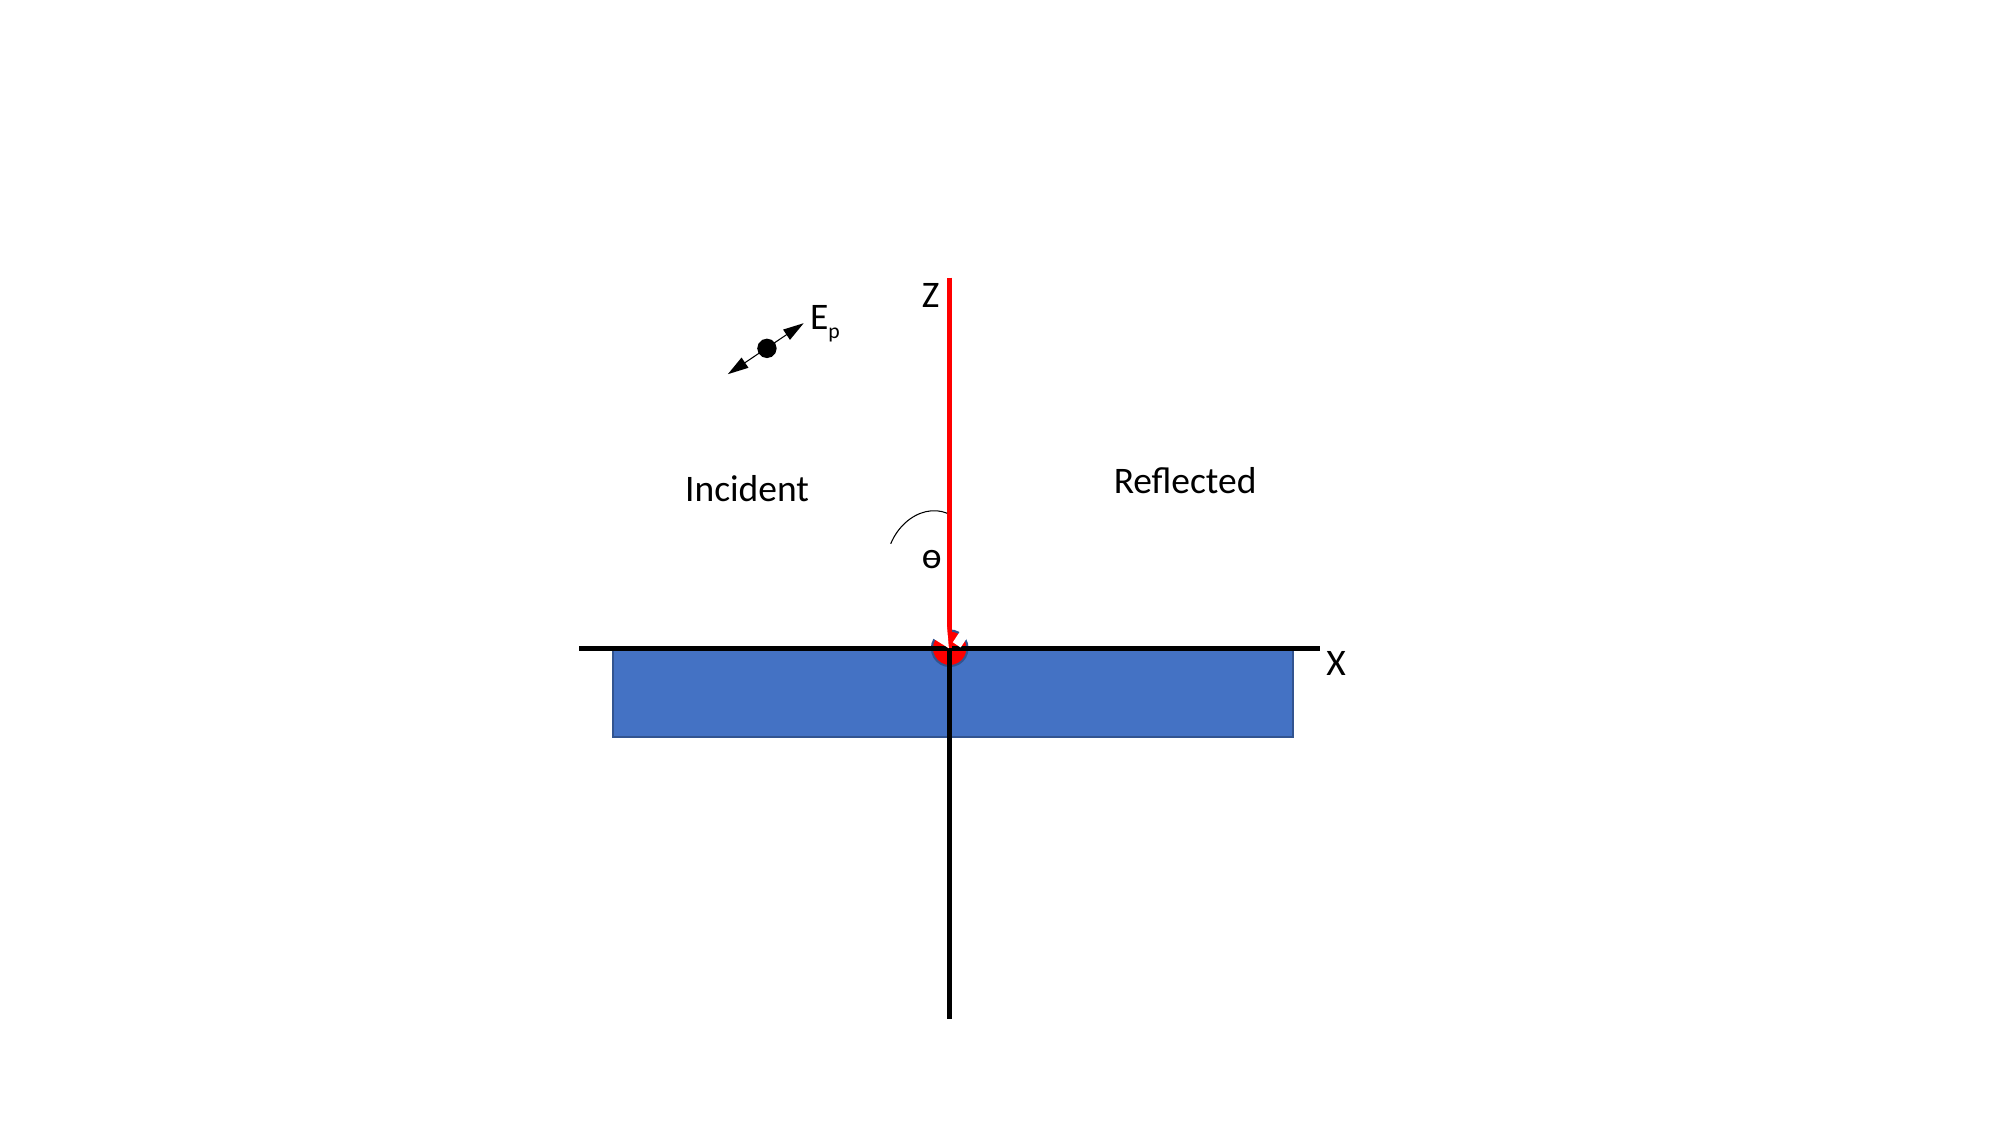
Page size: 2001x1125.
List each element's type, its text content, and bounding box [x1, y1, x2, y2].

text_box ɵ [949, 523, 957, 584]
text_box [952, 651, 969, 667]
text_box [931, 651, 947, 667]
text_box Z [907, 262, 955, 323]
text_box Ep [795, 284, 855, 309]
text_box Incident [670, 456, 740, 516]
text_box [952, 651, 1294, 738]
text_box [740, 309, 949, 649]
text_box [612, 651, 947, 738]
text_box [962, 309, 1171, 649]
text_box X [1311, 630, 1361, 691]
text_box [952, 629, 959, 642]
text_box Reflected [1171, 448, 1272, 509]
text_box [727, 323, 804, 375]
